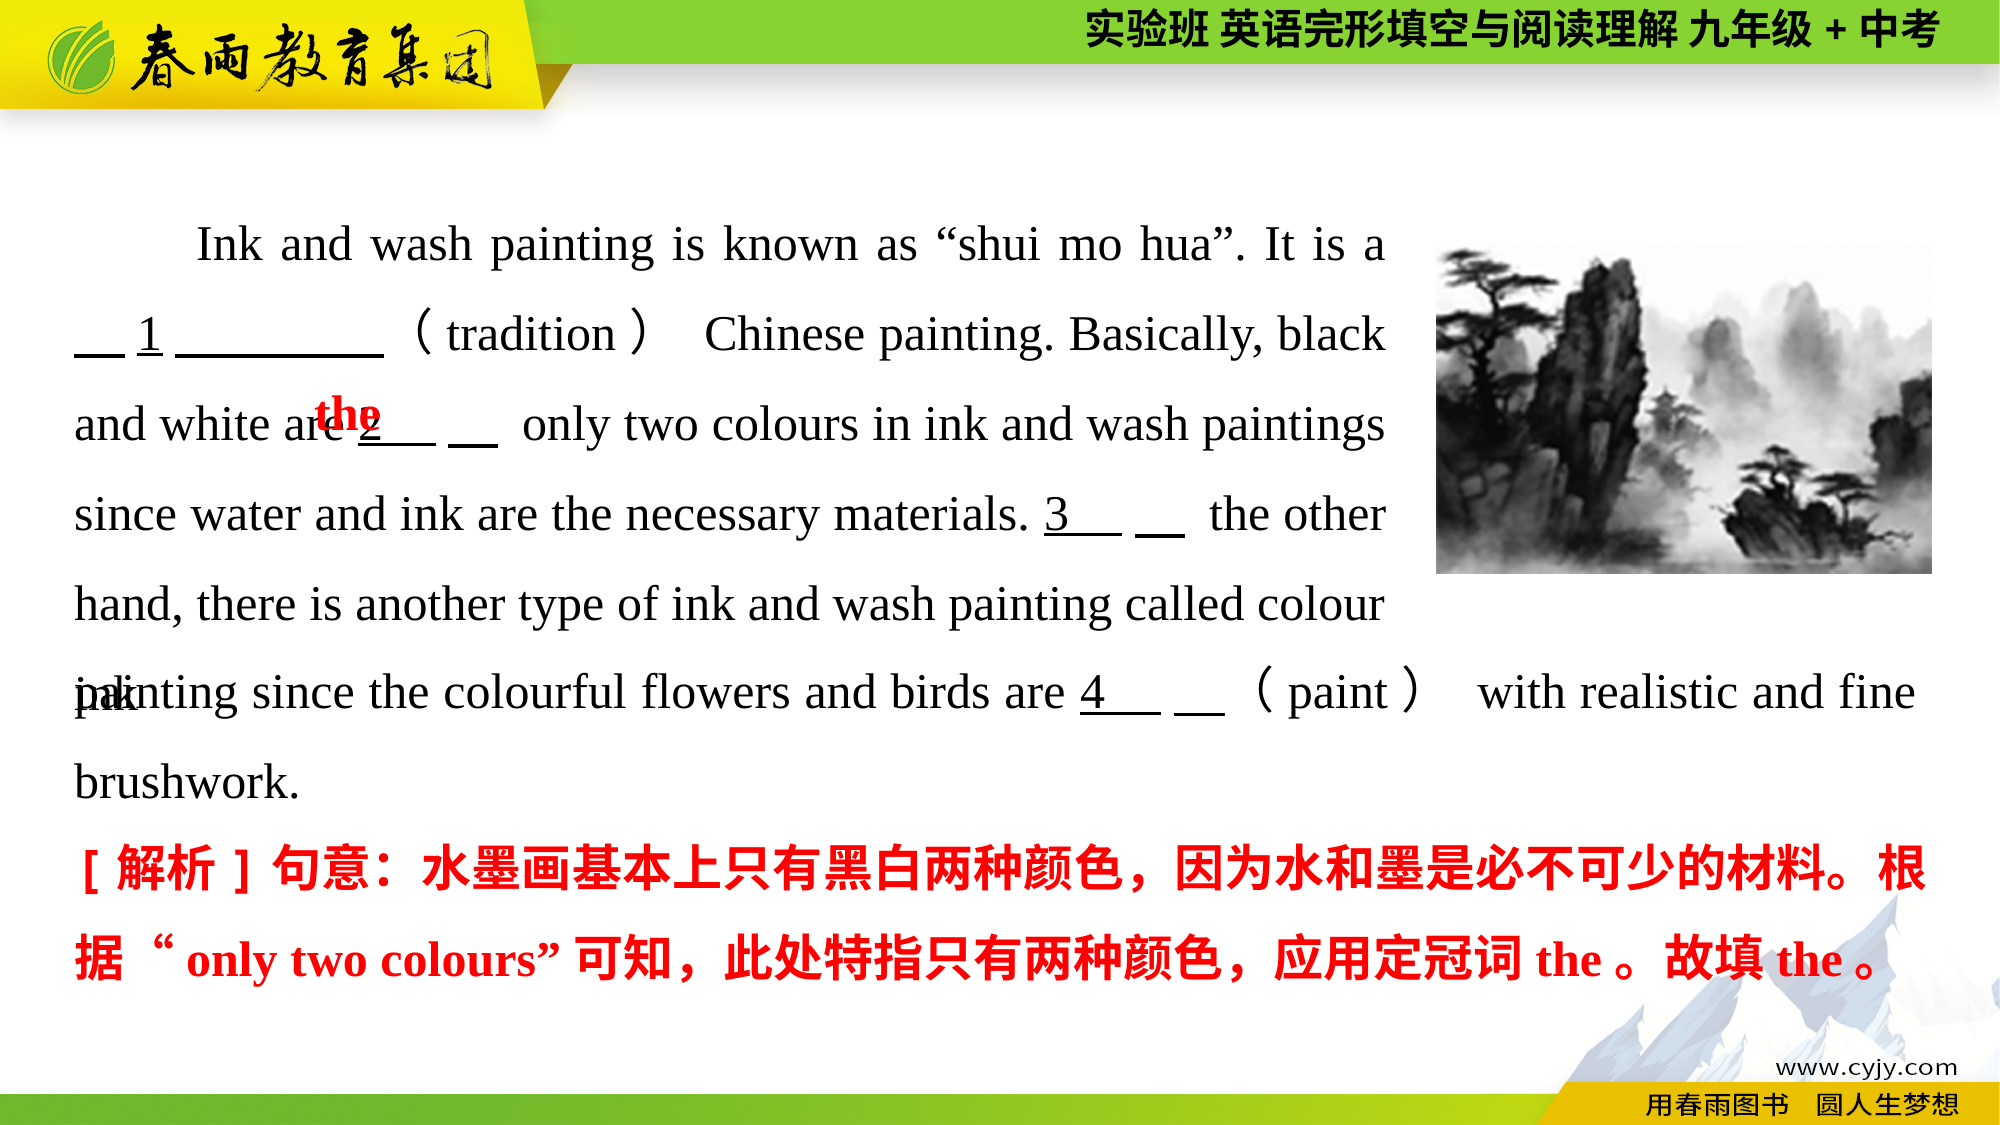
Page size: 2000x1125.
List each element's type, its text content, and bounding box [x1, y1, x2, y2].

picture [0, 0, 2000, 1125]
list Ink and wash painting is known as “shui mo hua”. It is a 1 （tradition） Chinese painting. Basically, black and white are 2 only two colours in ink and wash paintings since water and ink are the necessary materials. 3 the other hand, there is another type of ink and wash painting called colour ink [59, 172, 1402, 621]
text_box painting since the colourful flowers and birds are 4 （paint） with realistic and fine brushwork. [59, 621, 1932, 817]
text_box [解析]句意：水墨画基本上只有黑白两种颜色，因为水和墨是必不可少的材料。根据“only two colours”可知，此处特指只有两种颜色，应用定冠词the。故填the。 [59, 798, 1944, 994]
text_box the [299, 373, 396, 449]
